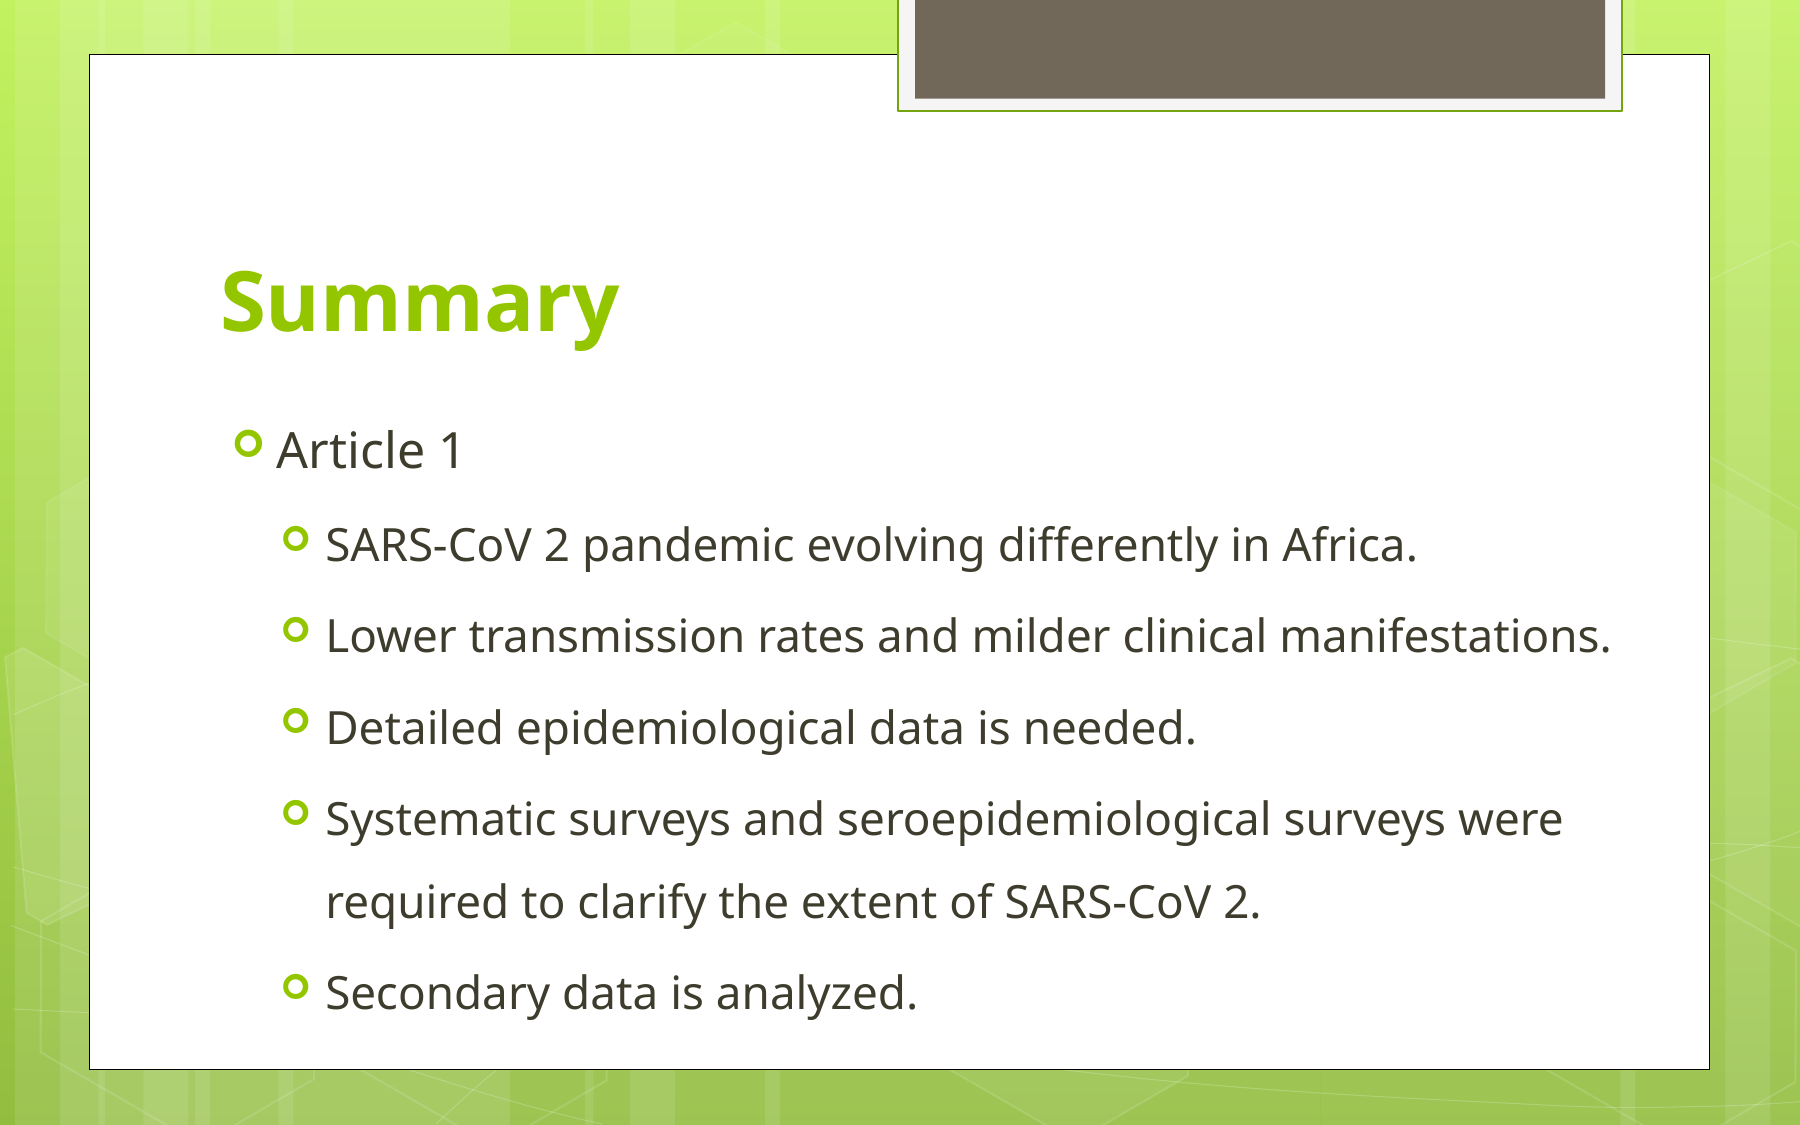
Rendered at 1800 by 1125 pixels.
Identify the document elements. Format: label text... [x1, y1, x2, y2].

list Article 1 SARS-CoV 2 pandemic evolving differently in Africa. Lower transmission rates and milder clinical manifestations. Detailed epidemiological data is needed. Systematic surveys and seroepidemiological surveys were required to clarify the extent of SARS-CoV 2. Secondary data is analyzed. [205, 381, 1688, 1038]
title Summary [205, 168, 1589, 357]
